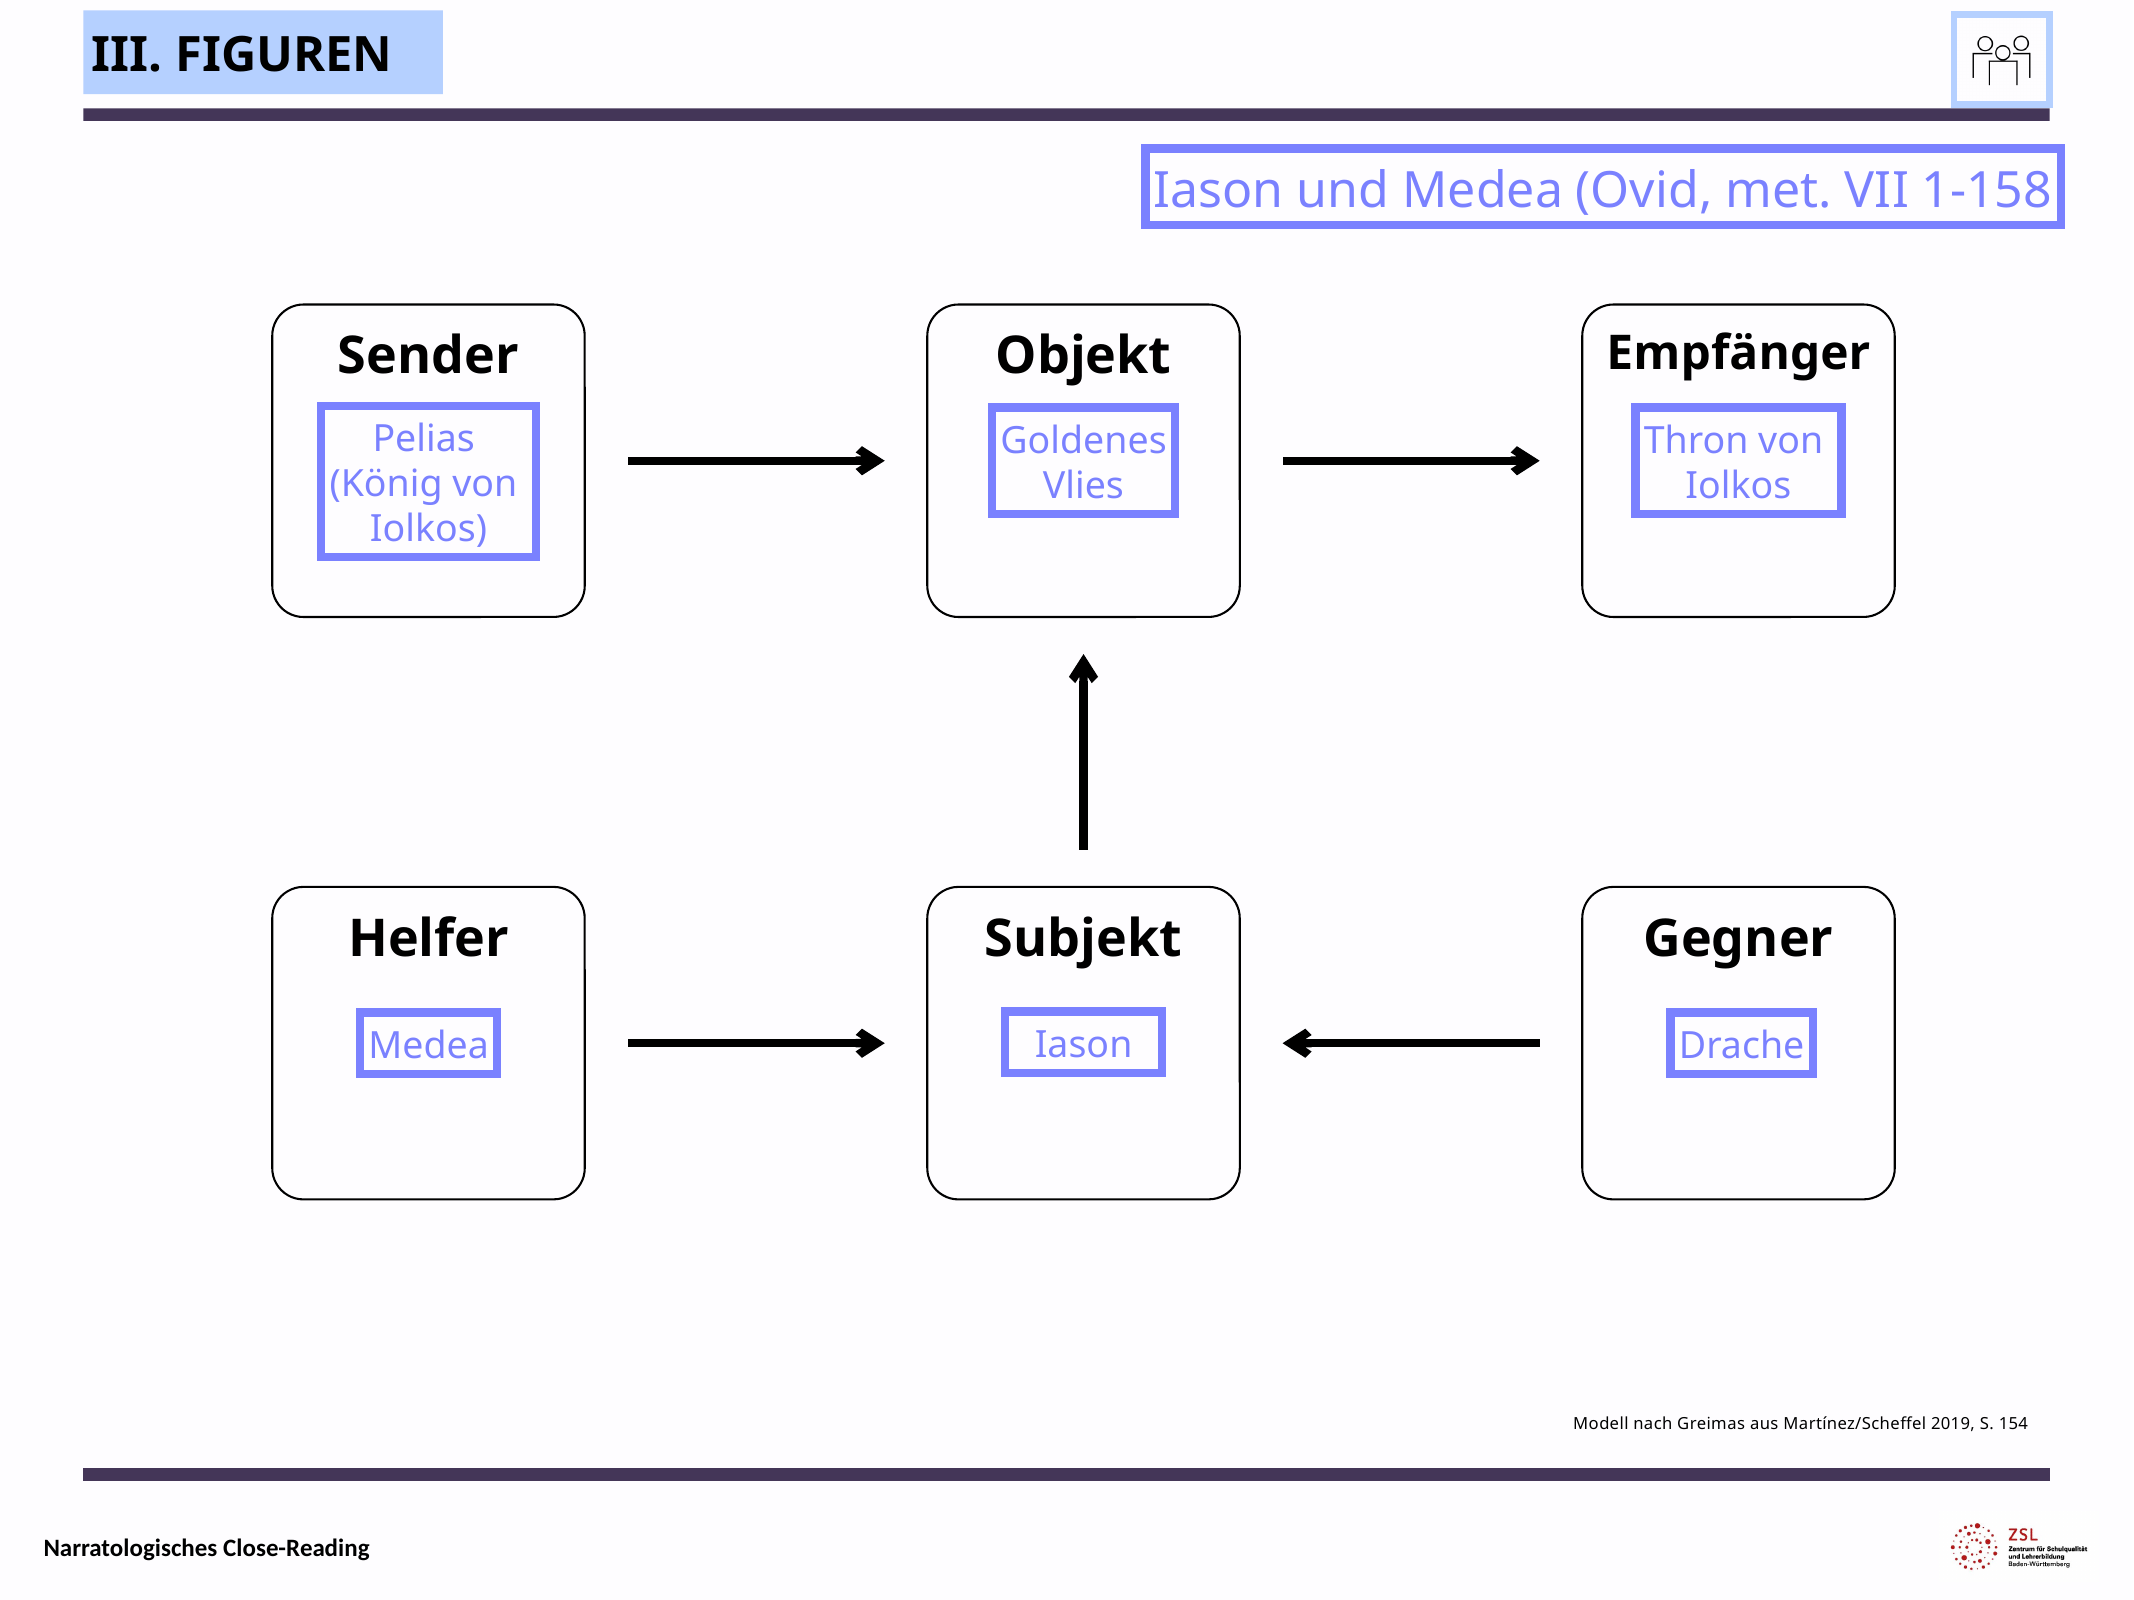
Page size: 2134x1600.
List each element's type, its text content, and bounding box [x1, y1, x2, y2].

text_box Objekt [927, 304, 1240, 618]
text_box Helfer [272, 886, 585, 1200]
text_box Thron von Iolkos [1635, 407, 1842, 515]
text_box [628, 453, 885, 469]
text_box Sender [272, 304, 585, 618]
picture [1938, 1510, 2099, 1582]
text_box Narratologisches Close-Reading [35, 1522, 379, 1570]
text_box [1076, 654, 1091, 850]
text_box Subjekt [927, 886, 1240, 1200]
text_box Goldenes Vlies [991, 407, 1176, 515]
text_box [628, 1036, 885, 1051]
picture [1956, 17, 2047, 102]
text_box Empfänger [1582, 304, 1895, 618]
text_box Iason und Medea (Ovid, met. VII 1-158 [1145, 148, 2061, 226]
text_box Gegner [1582, 886, 1895, 1200]
text_box Medea [359, 1012, 498, 1074]
text_box Modell nach Greimas aus Martínez/Scheffel 2019, S. 154 [1564, 1404, 2038, 1441]
text_box Pelias (König von Iolkos) [321, 405, 536, 558]
text_box [1283, 453, 1540, 469]
text_box Drache [1670, 1012, 1814, 1074]
text_box III. FIGUREN [83, 10, 443, 95]
text_box Iason [1005, 1011, 1162, 1074]
